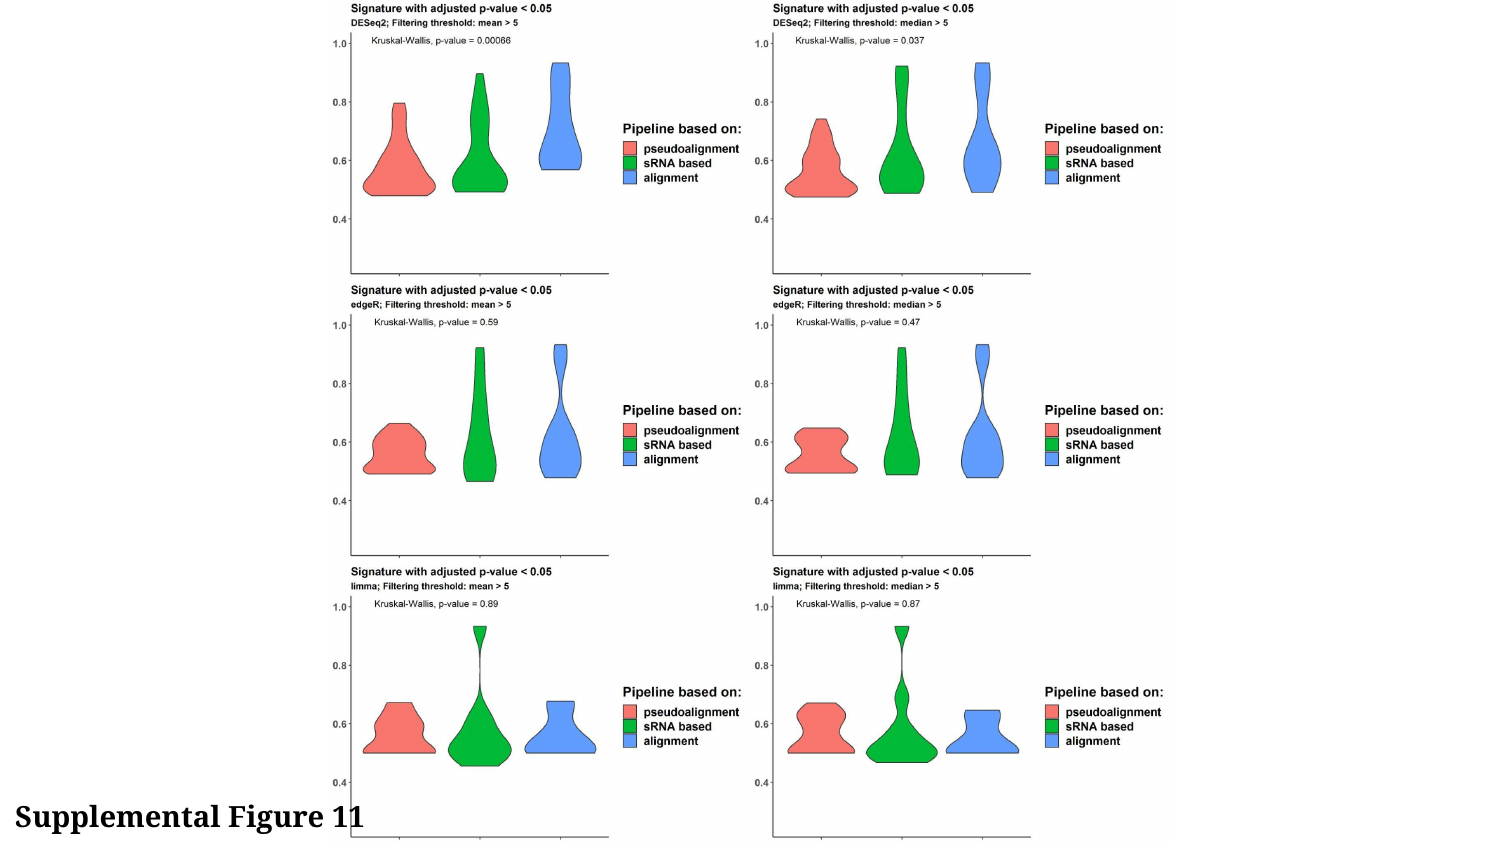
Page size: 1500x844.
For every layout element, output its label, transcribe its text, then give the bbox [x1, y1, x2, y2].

text_box Supplemental Figure 11 [0, 778, 322, 844]
picture [327, 0, 1173, 844]
